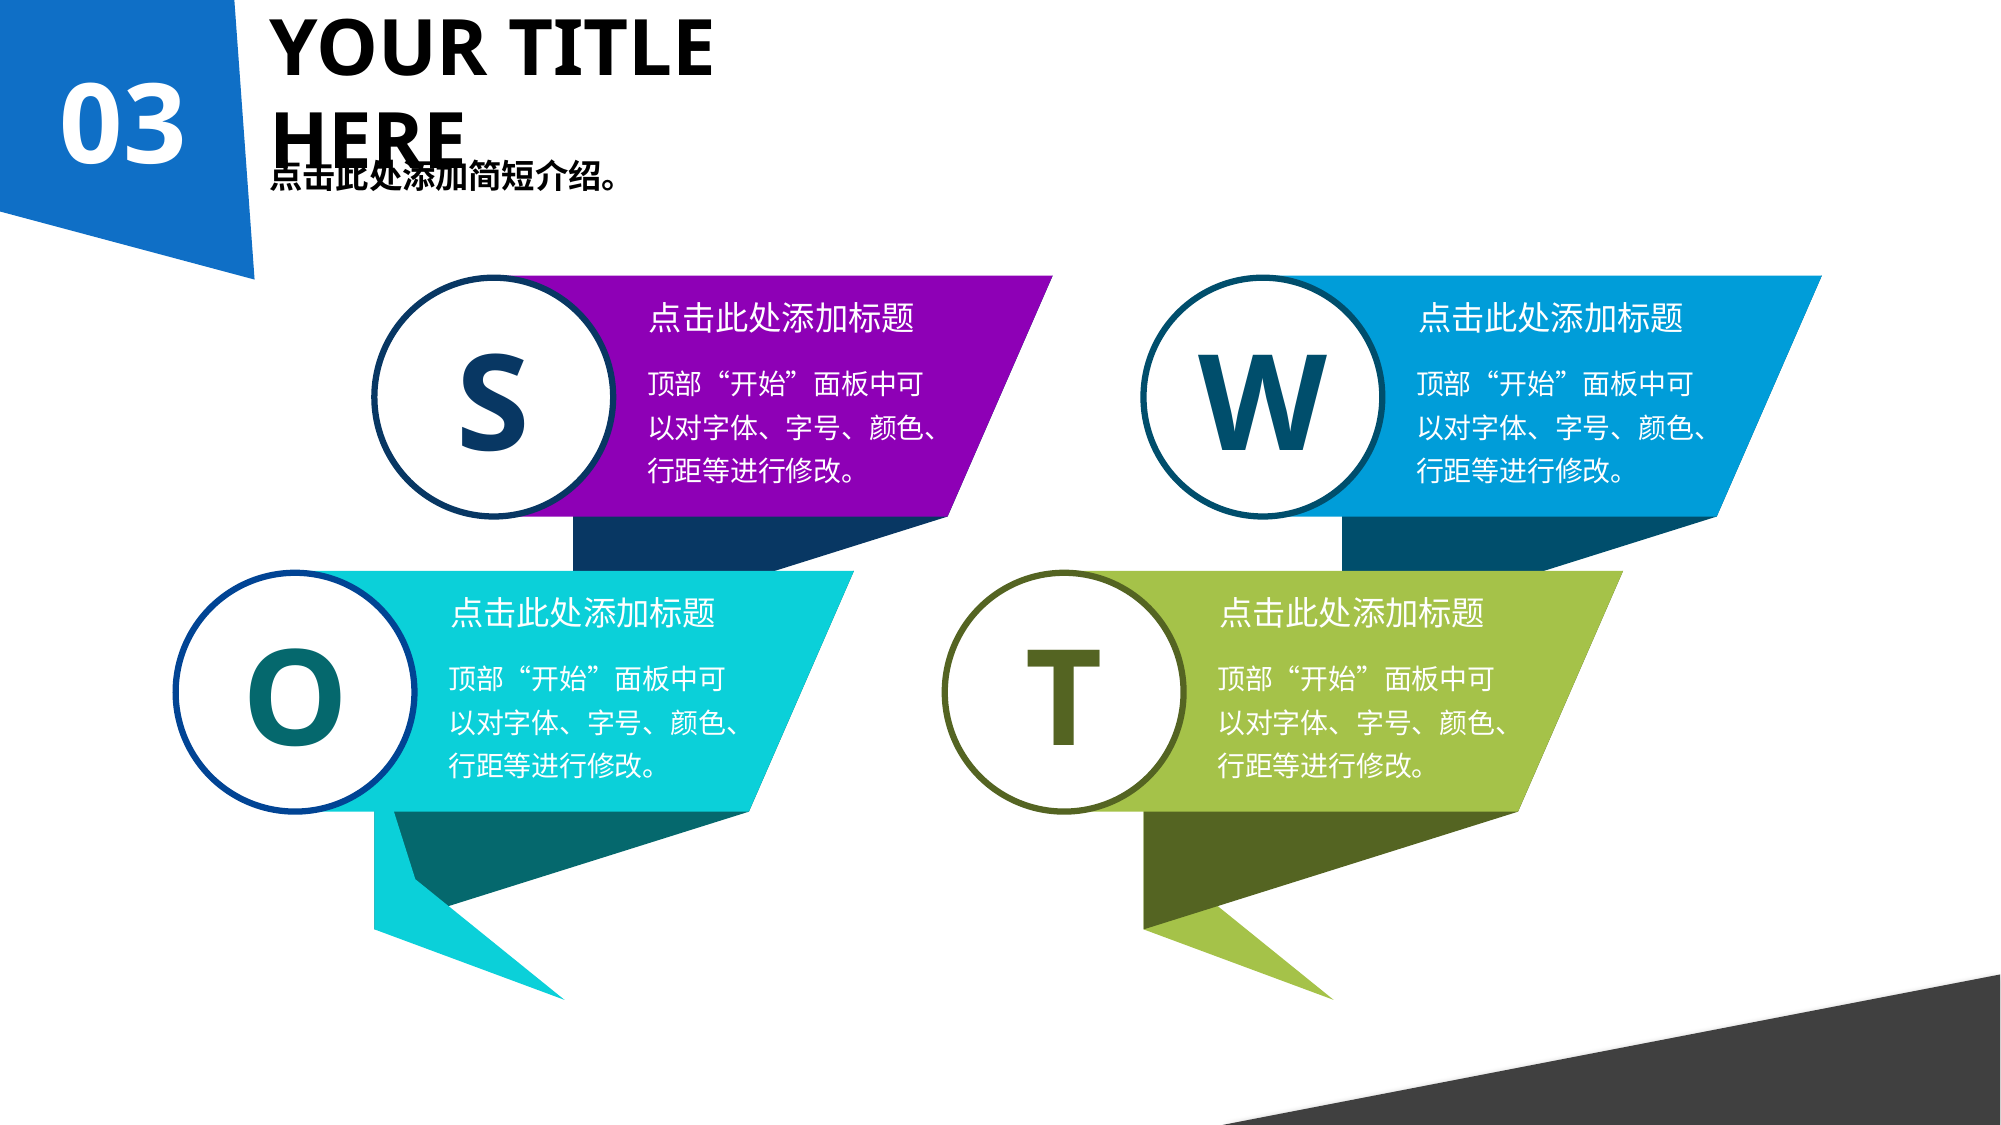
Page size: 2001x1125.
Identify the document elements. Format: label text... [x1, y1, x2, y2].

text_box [944, 570, 1624, 1001]
list YOUR TITLE HERE [254, 28, 948, 152]
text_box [175, 570, 855, 1001]
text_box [1143, 275, 1822, 705]
list 03 [17, 3, 230, 234]
list 点击此处添加简短介绍。 [254, 152, 948, 199]
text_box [374, 275, 1053, 705]
